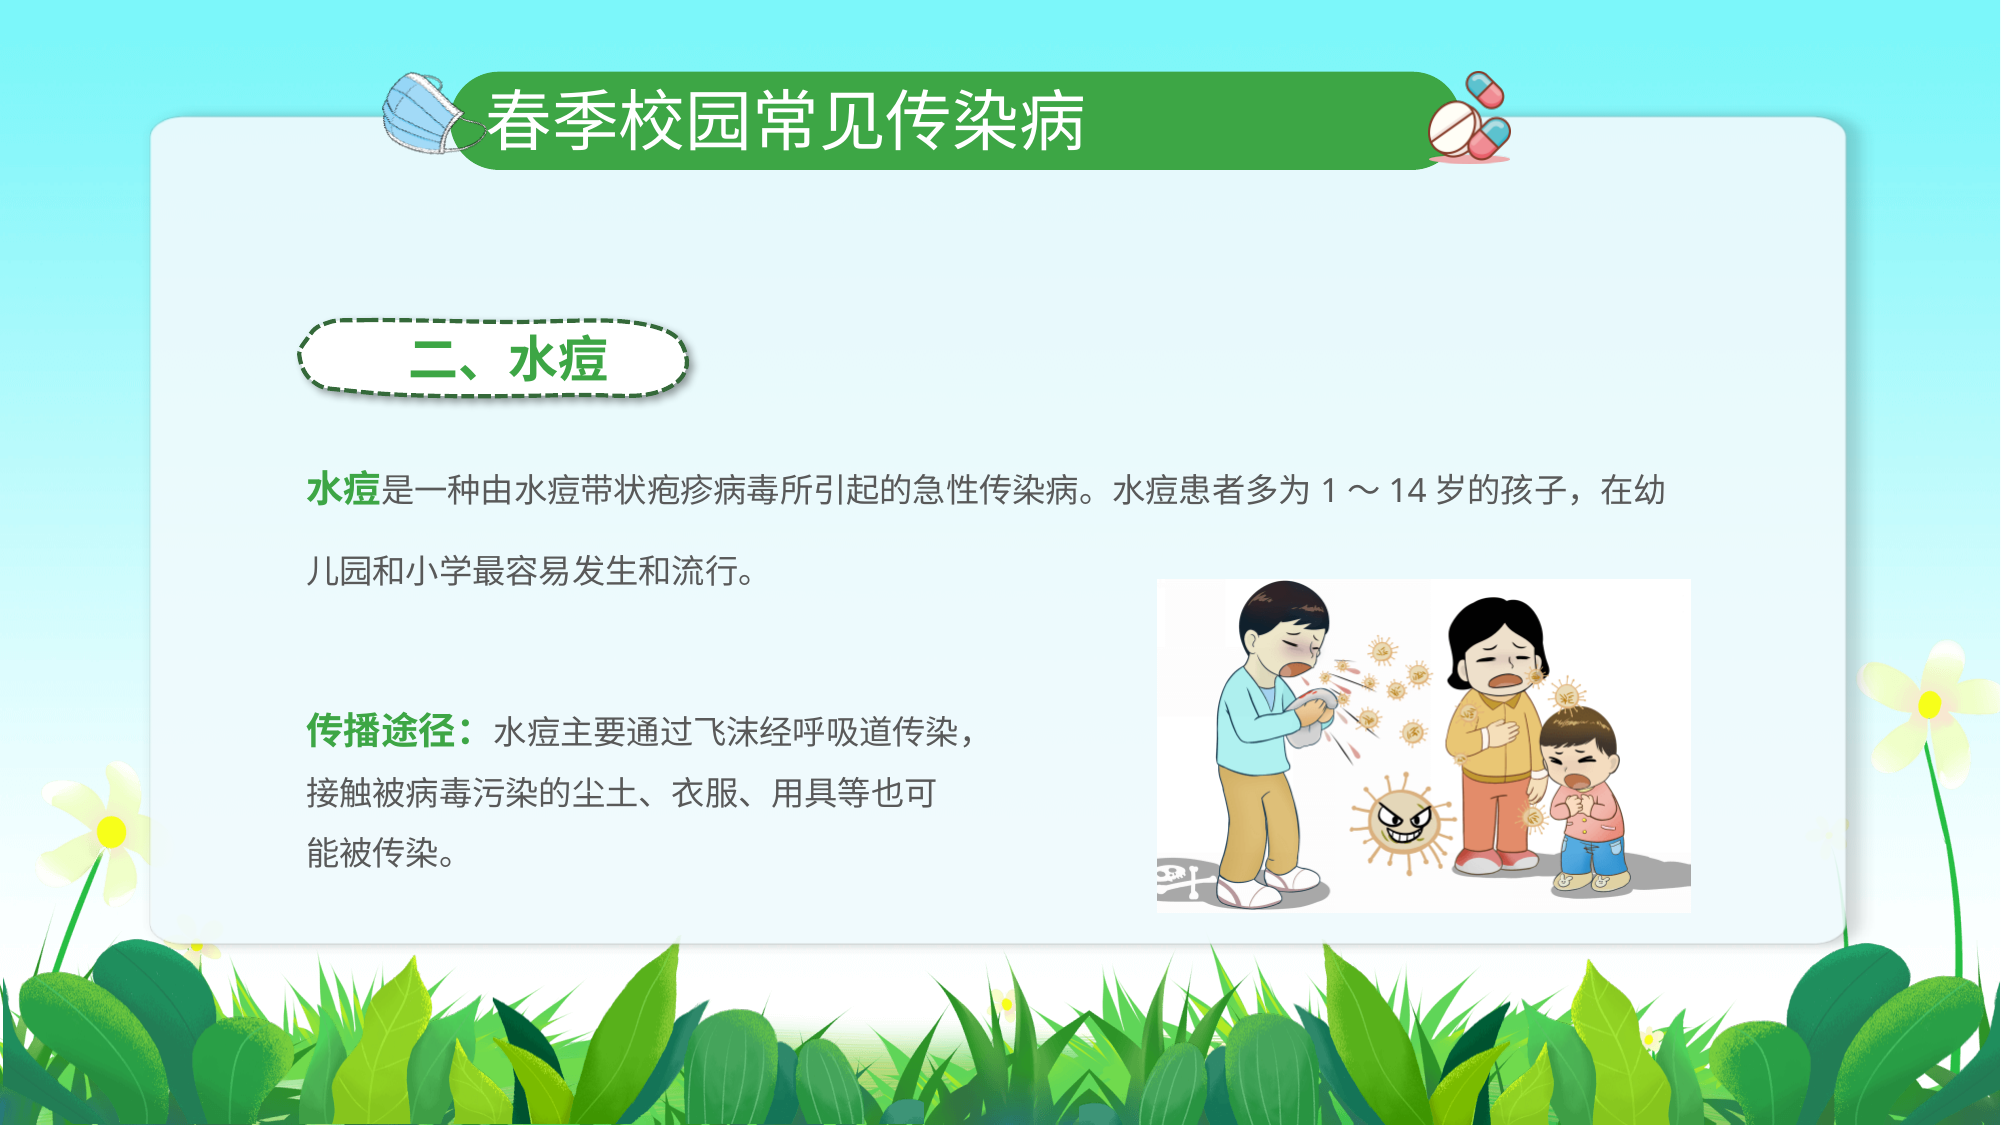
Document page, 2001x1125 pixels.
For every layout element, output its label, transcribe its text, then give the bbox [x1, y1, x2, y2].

picture [0, 0, 2001, 1125]
text_box 传播途径：水痘主要通过飞沫经呼吸道传染，接触被病毒污染的尘土、衣服、用具等也可能被传染。 [291, 677, 975, 880]
text_box 水痘是一种由水痘带状疱疹病毒所引起的急性传染病。水痘患者多为1～14岁的孩子，在幼儿园和小学最容易发生和流行。 [291, 412, 1709, 598]
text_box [359, 51, 1511, 188]
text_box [299, 320, 716, 397]
